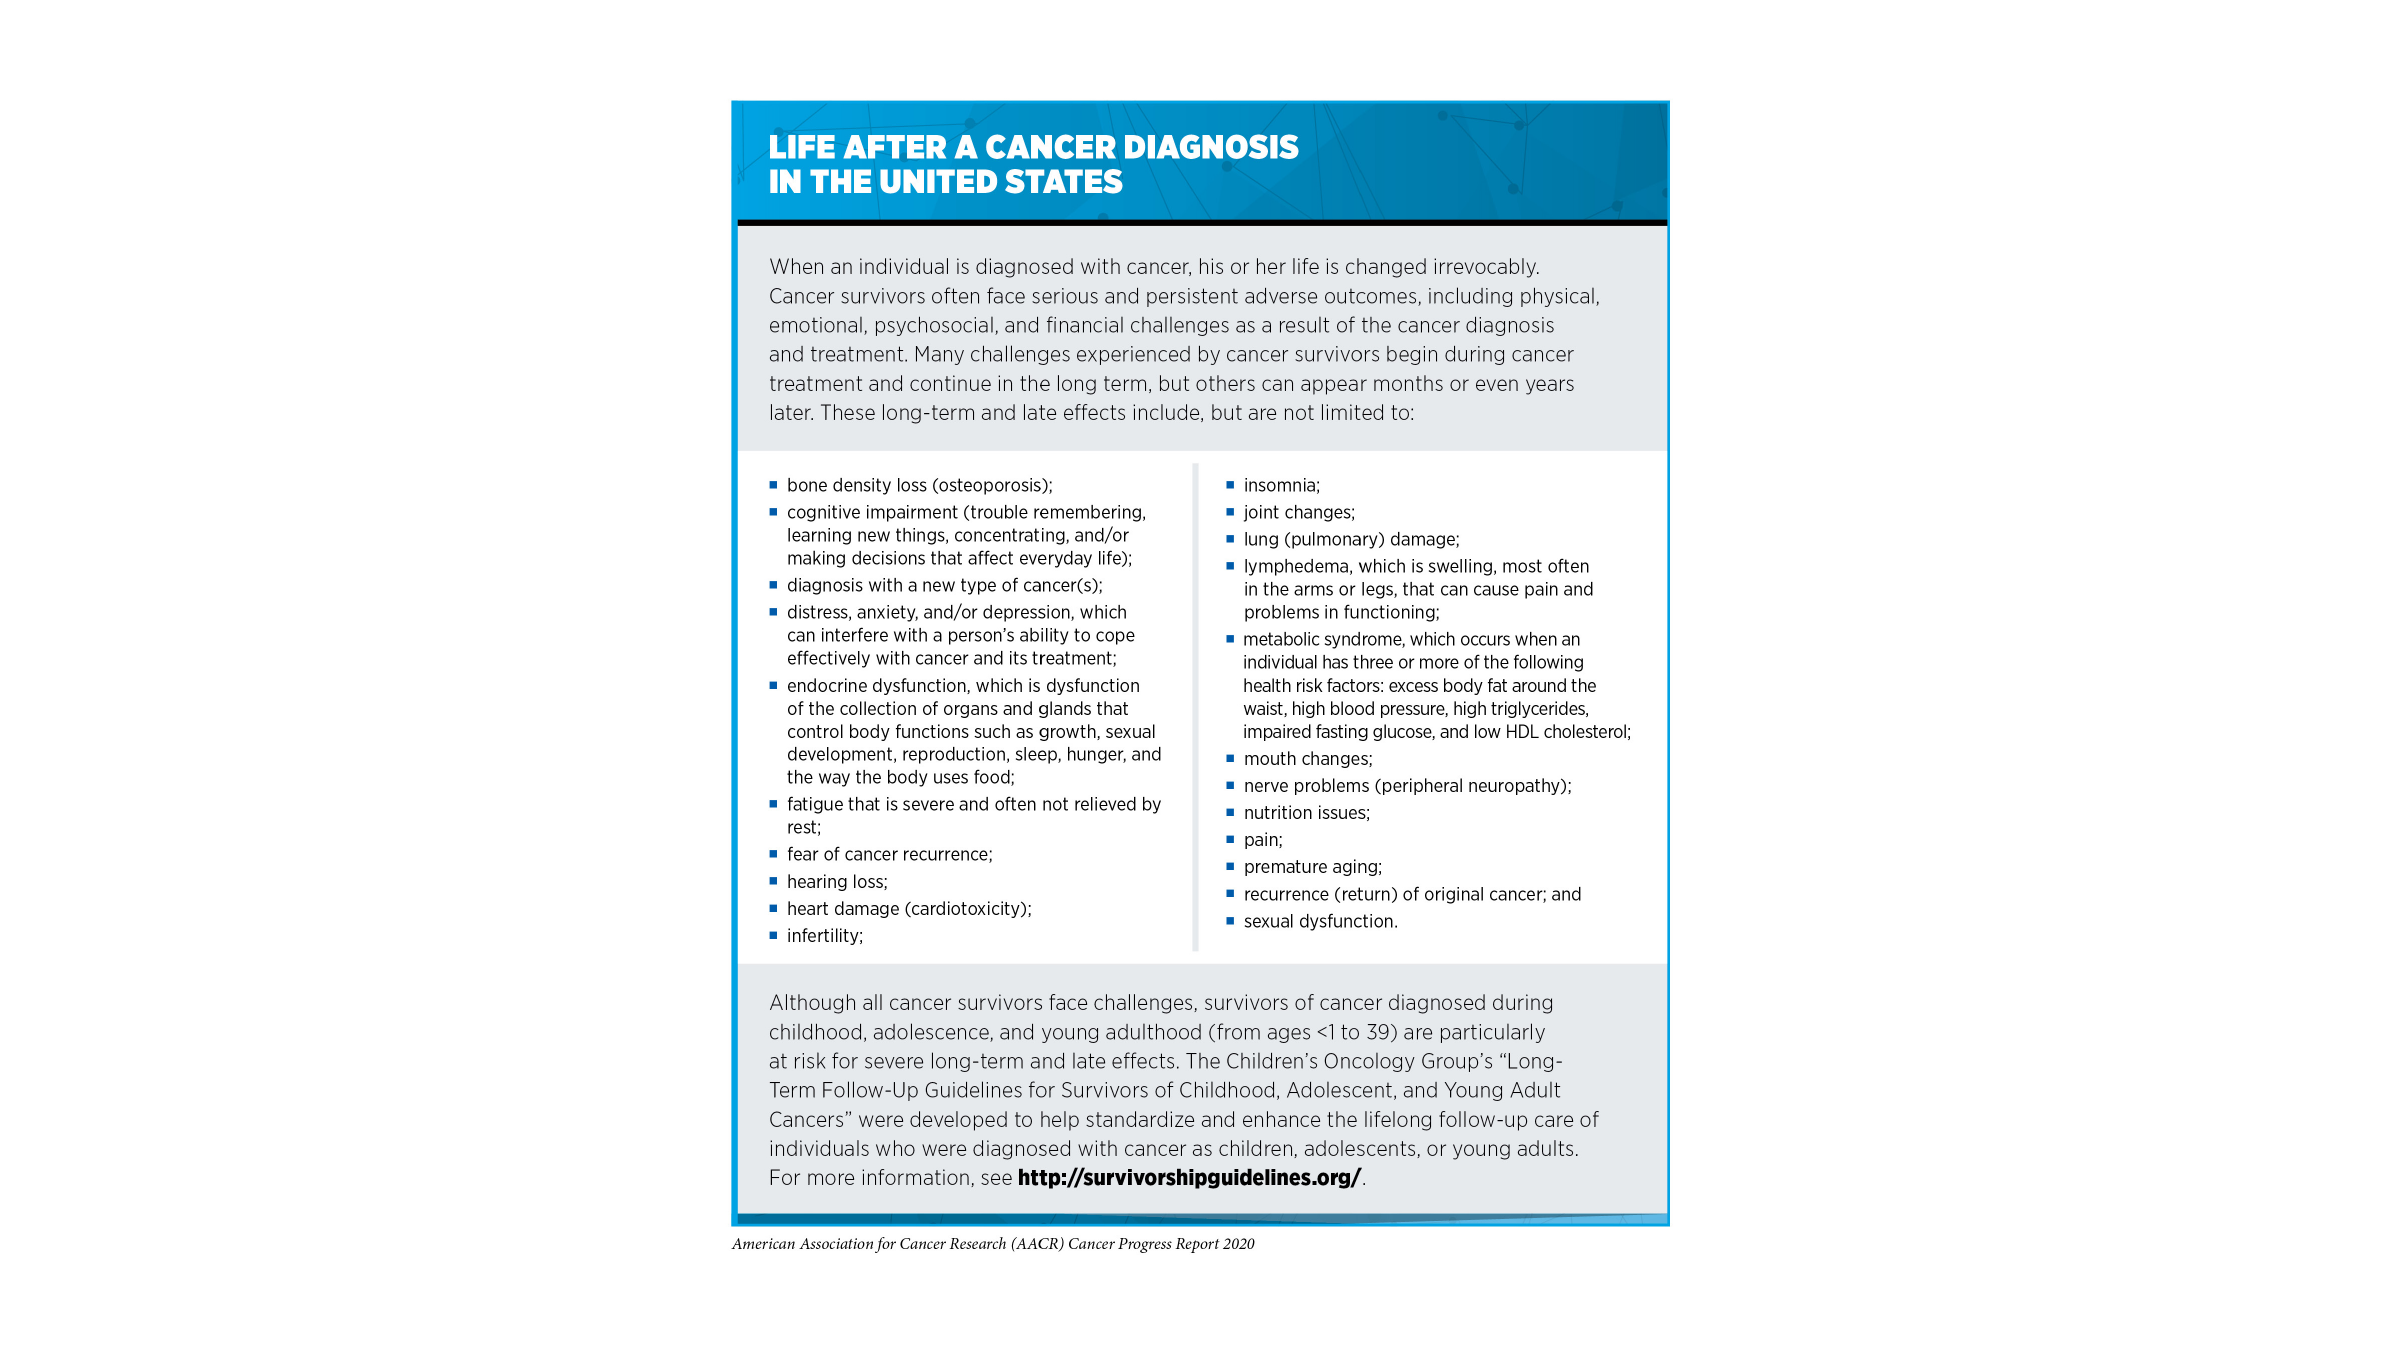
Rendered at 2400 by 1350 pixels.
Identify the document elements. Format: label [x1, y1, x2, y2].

picture [720, 90, 1680, 1260]
